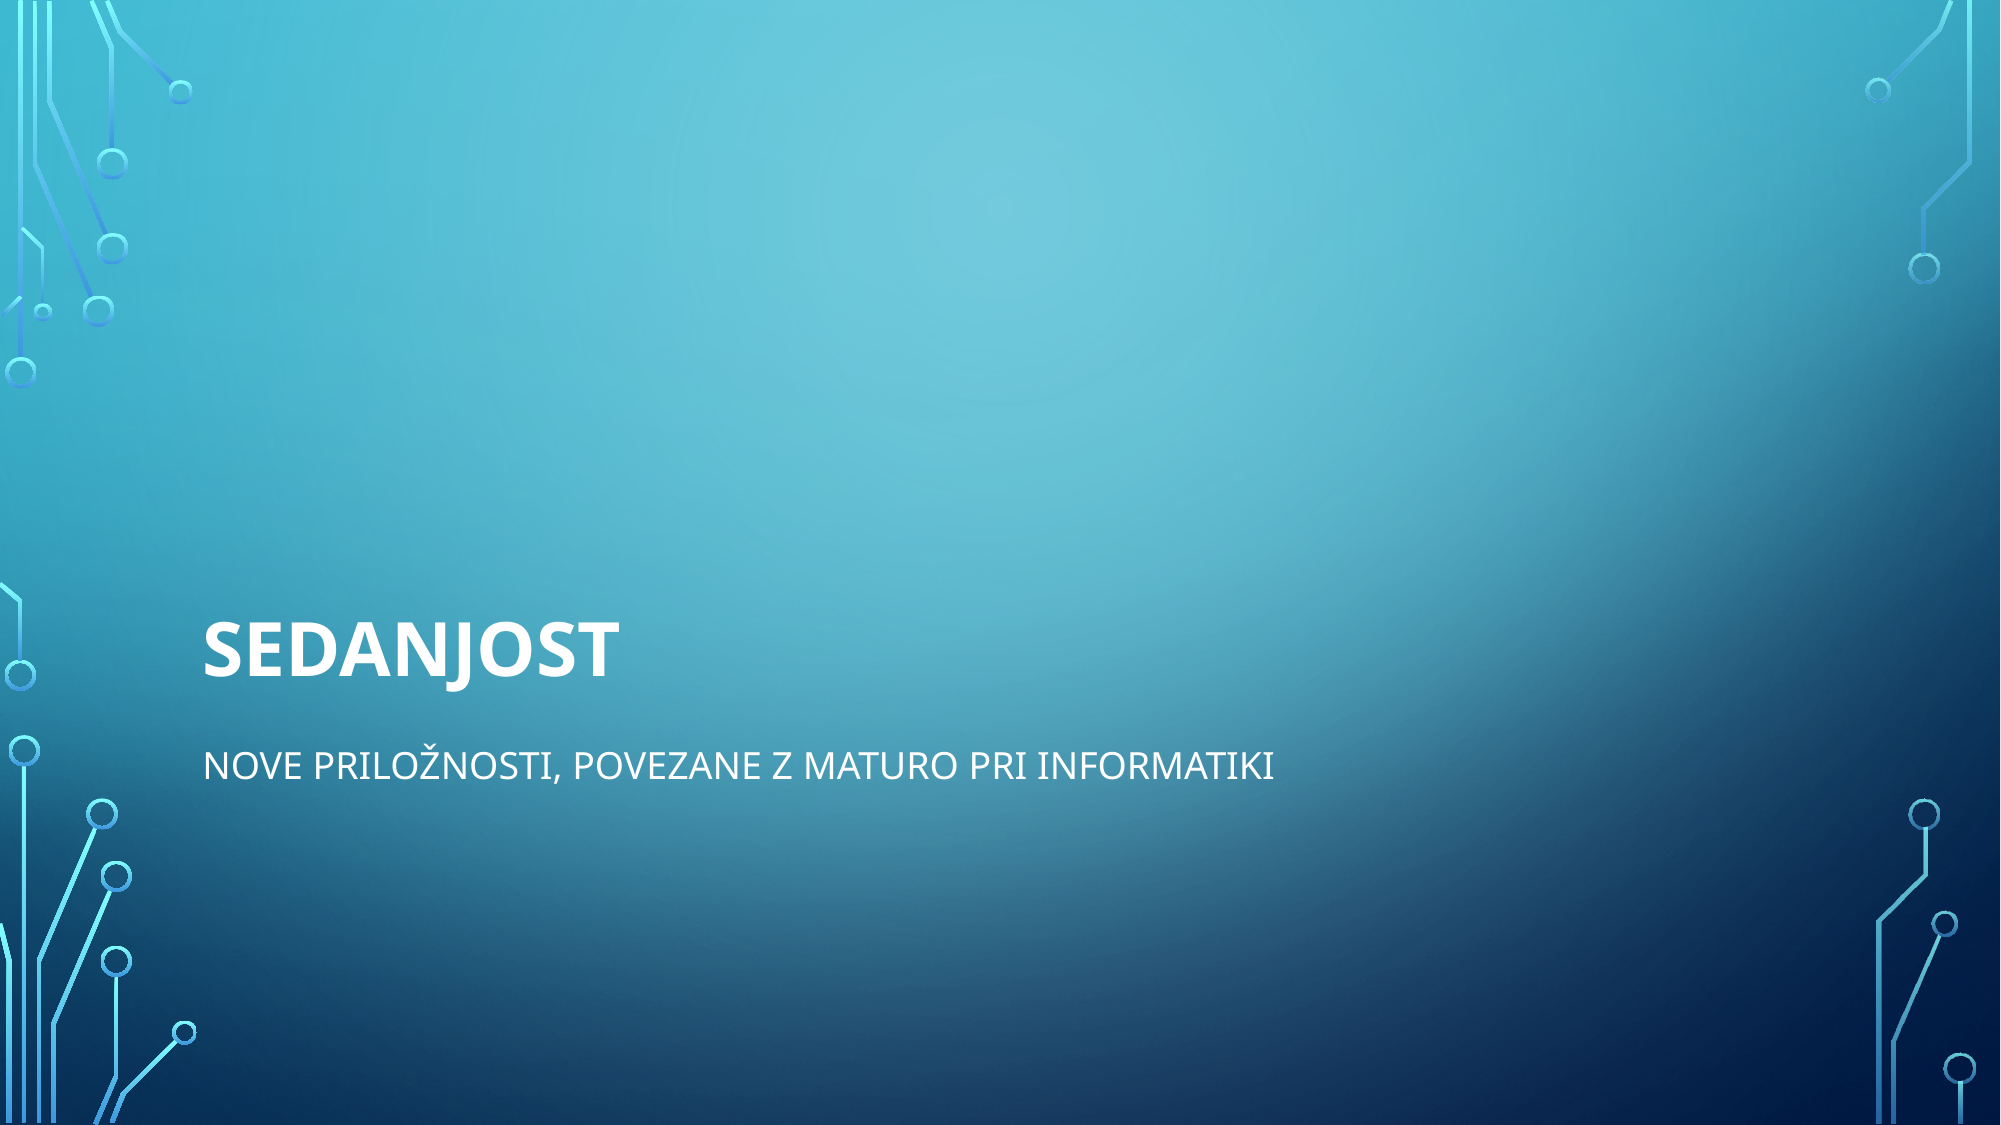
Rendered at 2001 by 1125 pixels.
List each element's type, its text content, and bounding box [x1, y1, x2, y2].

title sedanjost [187, 232, 1813, 701]
list Nove priložnosti, povezane z maturo pri informatiki [187, 725, 1813, 952]
